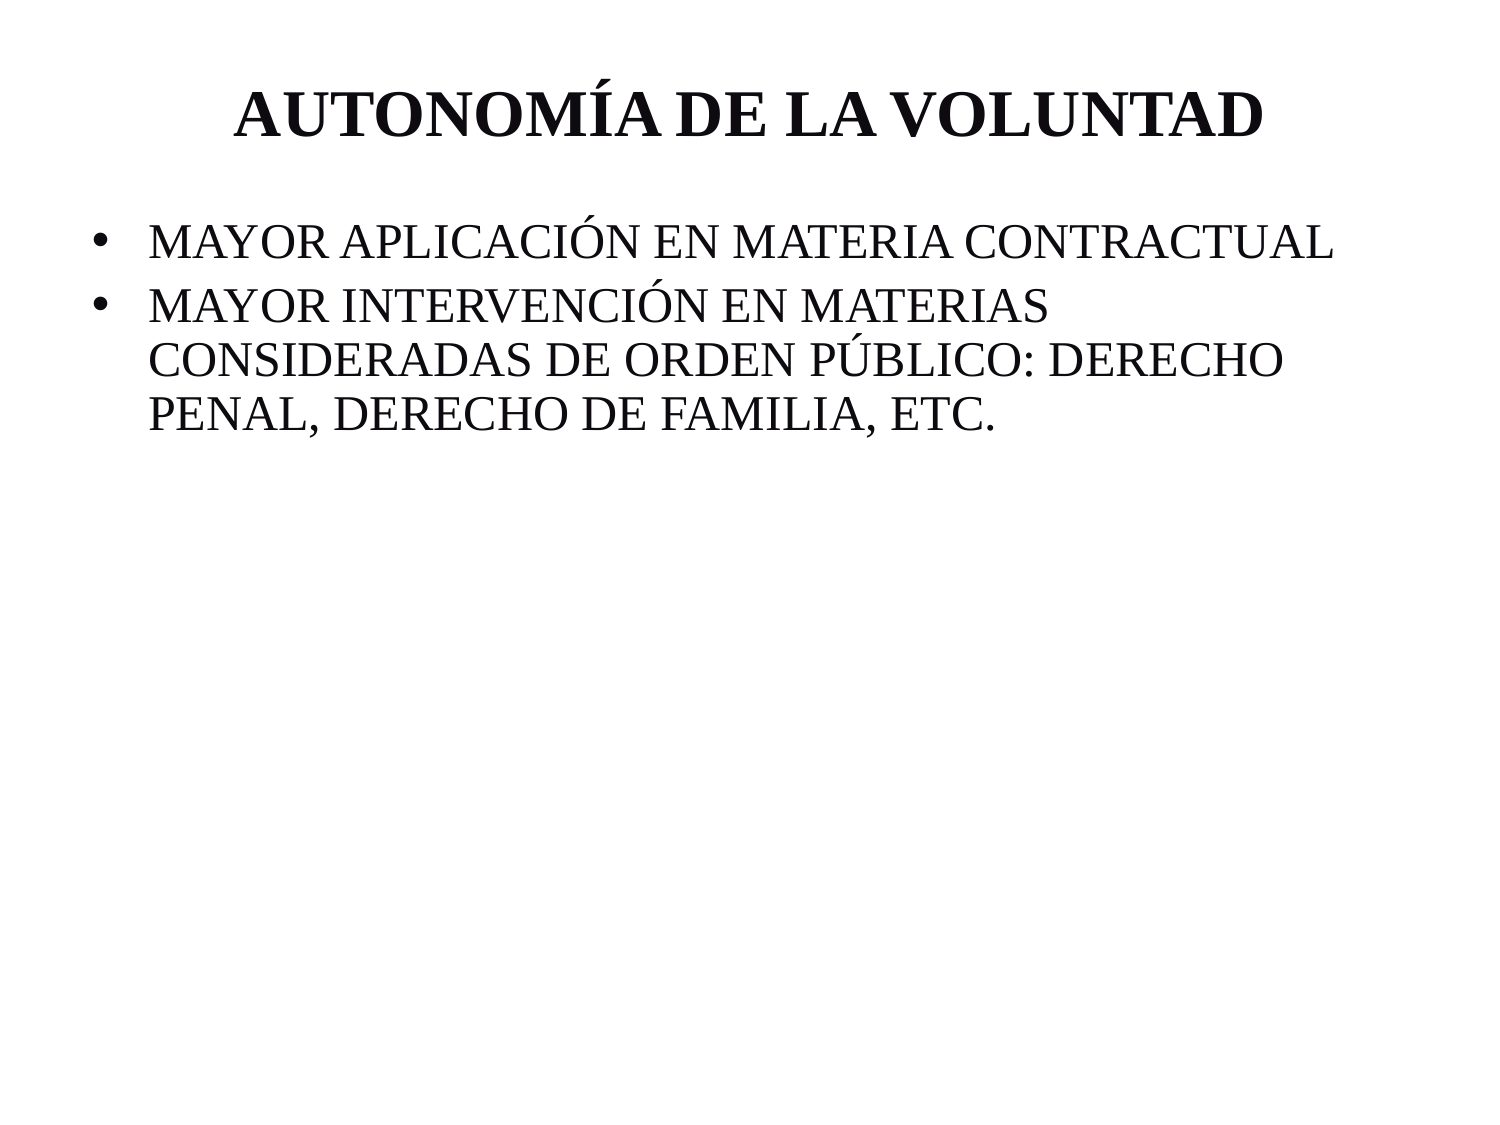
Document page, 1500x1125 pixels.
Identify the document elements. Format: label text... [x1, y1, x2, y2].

text_box AUTONOMÍA DE LA VOLUNTAD [74, 62, 1425, 173]
list MAYOR APLICACIÓN EN MATERIA CONTRACTUAL MAYOR INTERVENCIÓN EN MATERIAS CONSIDERADAS DE ORDEN PÚBLICO: DERECHO PENAL, DERECHO DE FAMILIA, ETC. [76, 208, 1365, 1000]
